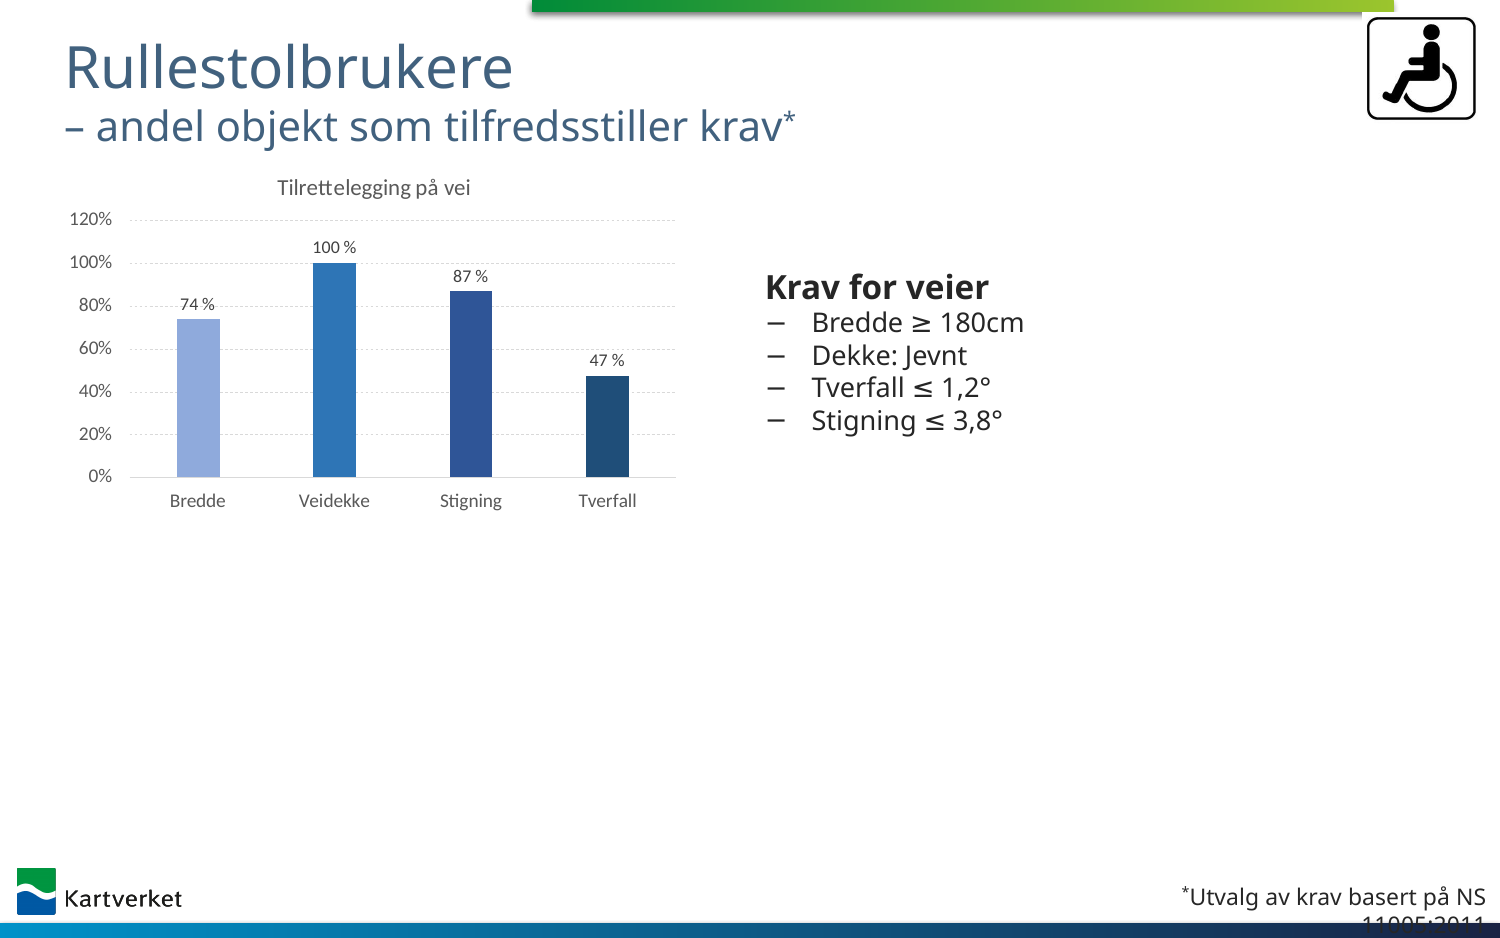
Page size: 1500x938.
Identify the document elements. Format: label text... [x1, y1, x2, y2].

text_box Rullestolbrukere – andel objekt som tilfredsstiller krav* [49, 25, 1431, 158]
picture [1362, 12, 1481, 126]
text_box Krav for veier Bredde ≥ 180cm Dekke: Jevnt Tverfall ≤ 1,2° Stigning ≤ 3,8° [750, 258, 1234, 444]
picture [62, 166, 687, 519]
text_box *Utvalg av krav basert på NS 11005:2011 [1068, 873, 1500, 938]
